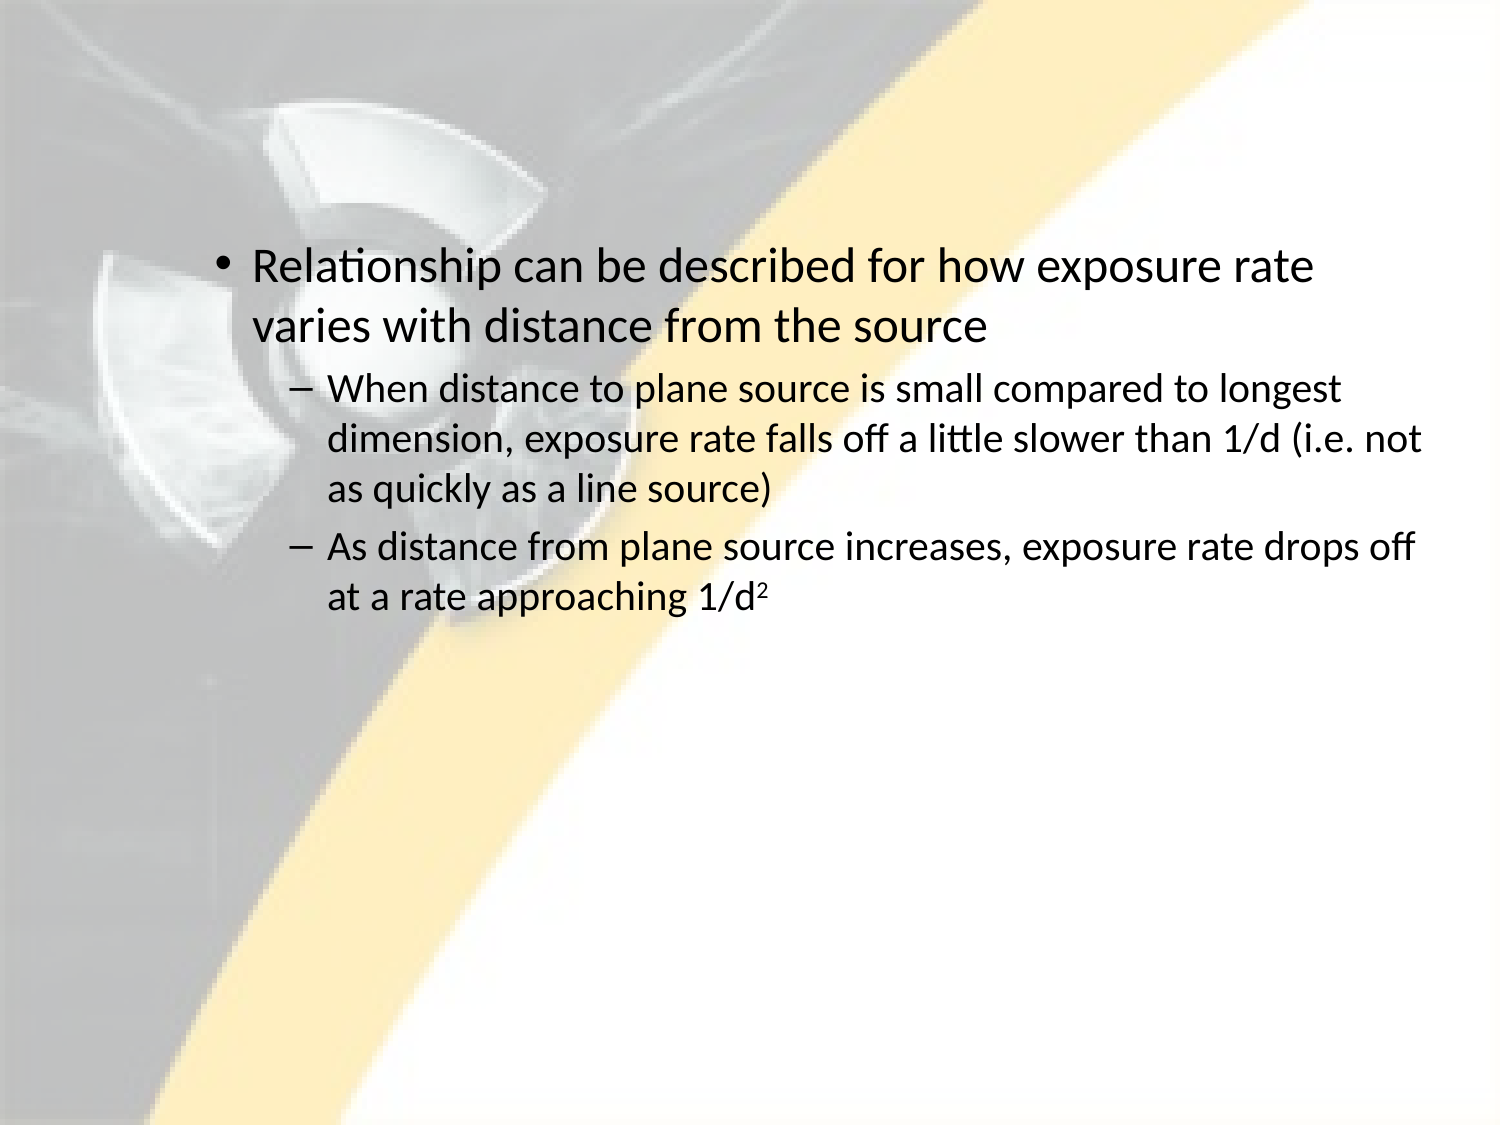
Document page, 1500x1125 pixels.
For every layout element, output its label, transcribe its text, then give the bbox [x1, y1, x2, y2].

list Relationship can be described for how exposure rate varies with distance from the source When distance to plane source is small compared to longest dimension, exposure rate falls off a little slower than 1/d (i.e. not as quickly as a line source) As distance from plane source increases, exposure rate drops off at a rate approaching 1/d2 [49, 224, 1451, 1050]
